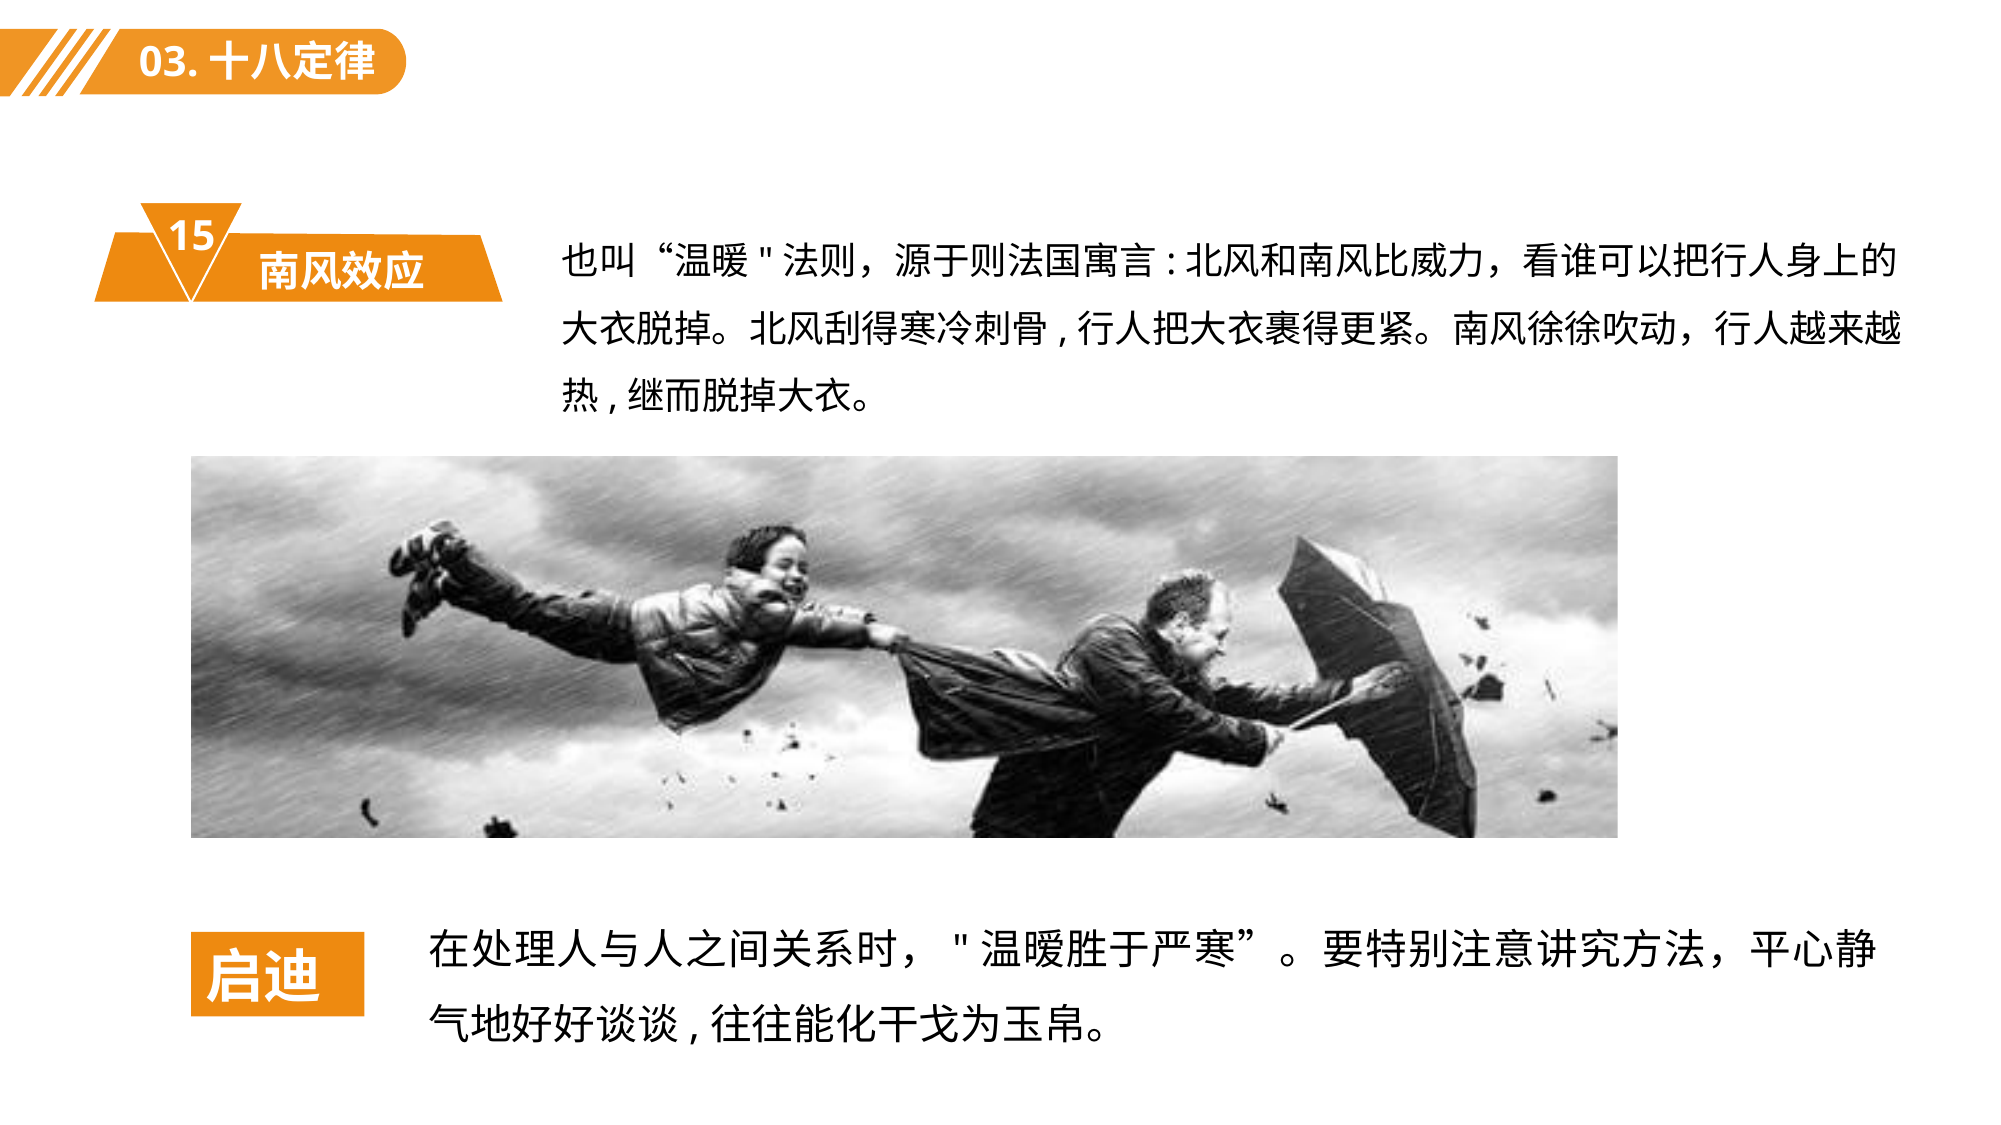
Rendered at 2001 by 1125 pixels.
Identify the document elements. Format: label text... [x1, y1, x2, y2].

text_box 在处理人与人之间关系时，"温暧胜于严寒”。要特别注意讲究方法，平心静气地好好谈谈,往往能化干戈为玉帛。 [413, 890, 1892, 1056]
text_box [0, 27, 407, 97]
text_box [138, 201, 244, 304]
picture [191, 456, 1618, 838]
text_box 启迪 [191, 931, 365, 1017]
text_box 也叫“温暖"法则，源于则法国寓言:北风和南风比威力，看谁可以把行人身上的大衣脱掉。北风刮得寒冷刺骨,行人把大衣裹得更紧。南风徐徐吹动，行人越来越热,继而脱掉大衣。 [546, 207, 1942, 425]
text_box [244, 232, 503, 303]
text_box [94, 232, 138, 303]
